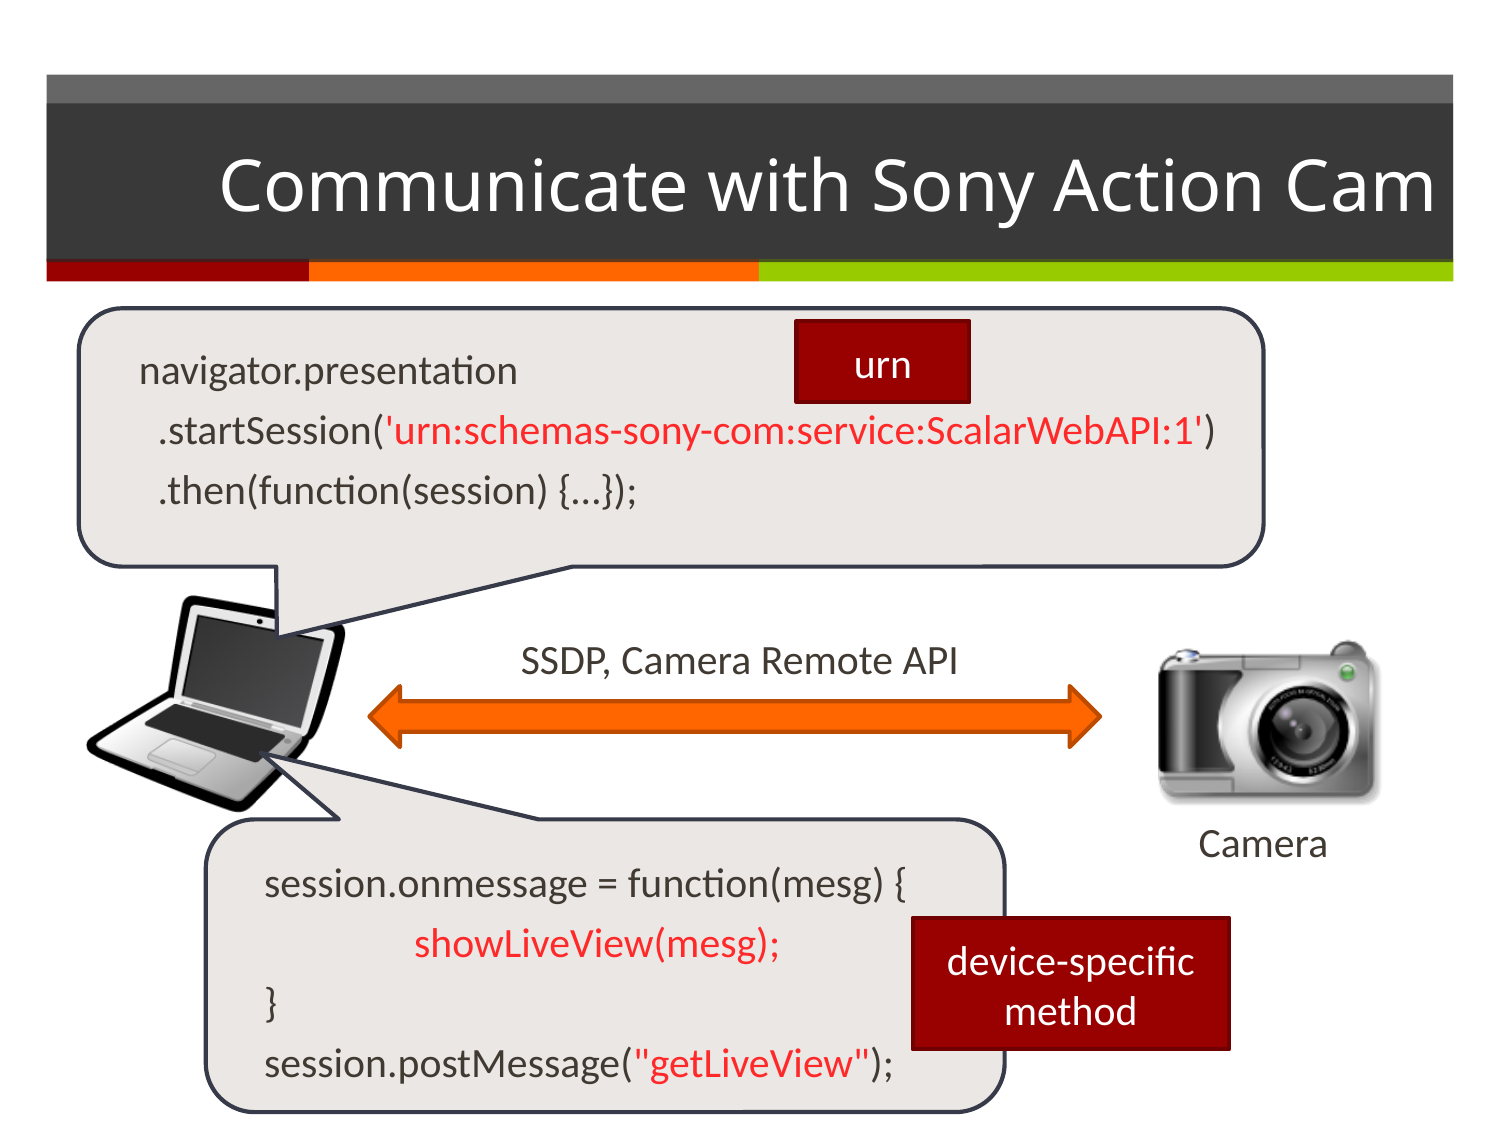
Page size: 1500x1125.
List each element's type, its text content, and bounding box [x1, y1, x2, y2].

text_box device-specific method [911, 916, 1231, 1051]
text_box SSDP, Camera Remote API [506, 625, 975, 691]
text_box [367, 684, 1103, 749]
text_box session.onmessage = function(mesg) { showLiveView(mesg); } session.postMessage("getLiveView"); [249, 838, 923, 1094]
text_box [203, 854, 1007, 1115]
picture [1156, 611, 1384, 840]
text_box [76, 306, 1266, 621]
text_box navigator.presentation .startSession('urn:schemas-sony-com:service:ScalarWebAPI:1') .then(function(session) {…}); [124, 325, 1232, 520]
text_box Camera [1183, 853, 1344, 874]
picture [78, 566, 354, 842]
title Communicate with Sony Action Cam [46, 103, 1454, 263]
text_box [358, 773, 1007, 916]
text_box urn [794, 319, 971, 404]
